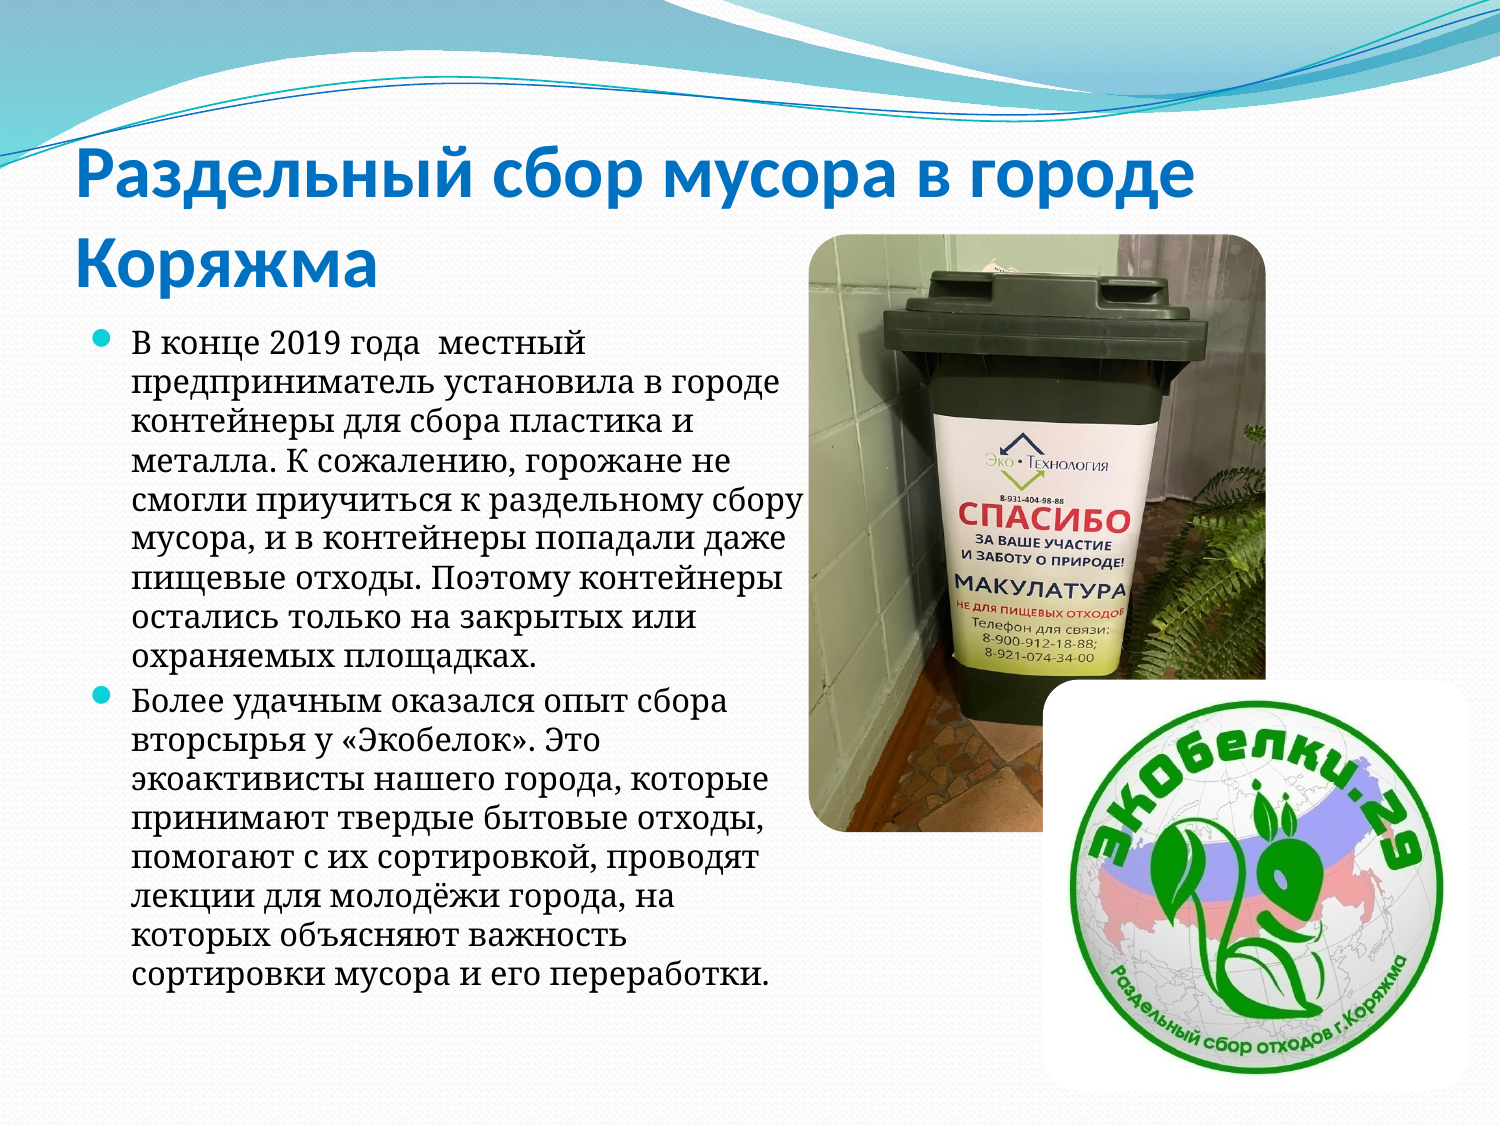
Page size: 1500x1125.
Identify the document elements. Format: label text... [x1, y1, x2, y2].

picture [808, 234, 1469, 1091]
title Раздельный сбор мусора в городе Коряжма [75, 115, 1425, 303]
list В конце 2019 года местный предприниматель установила в городе контейнеры для сбора пластика и металла. К сожалению, горожане не смогли приучиться к раздельному сбору мусора, и в контейнеры попадали даже пищевые отходы. Поэтому контейнеры остались только на закрытых или охраняемых площадках. Более удачным оказался опыт сбора вторсырья у «Экобелок». Это экоактивисты нашего города, которые принимают твердые бытовые отходы, помогают с их сортировкой, проводят лекции для молодёжи города, на которых объясняют важность сортировки мусора и его переработки. [75, 314, 821, 1043]
